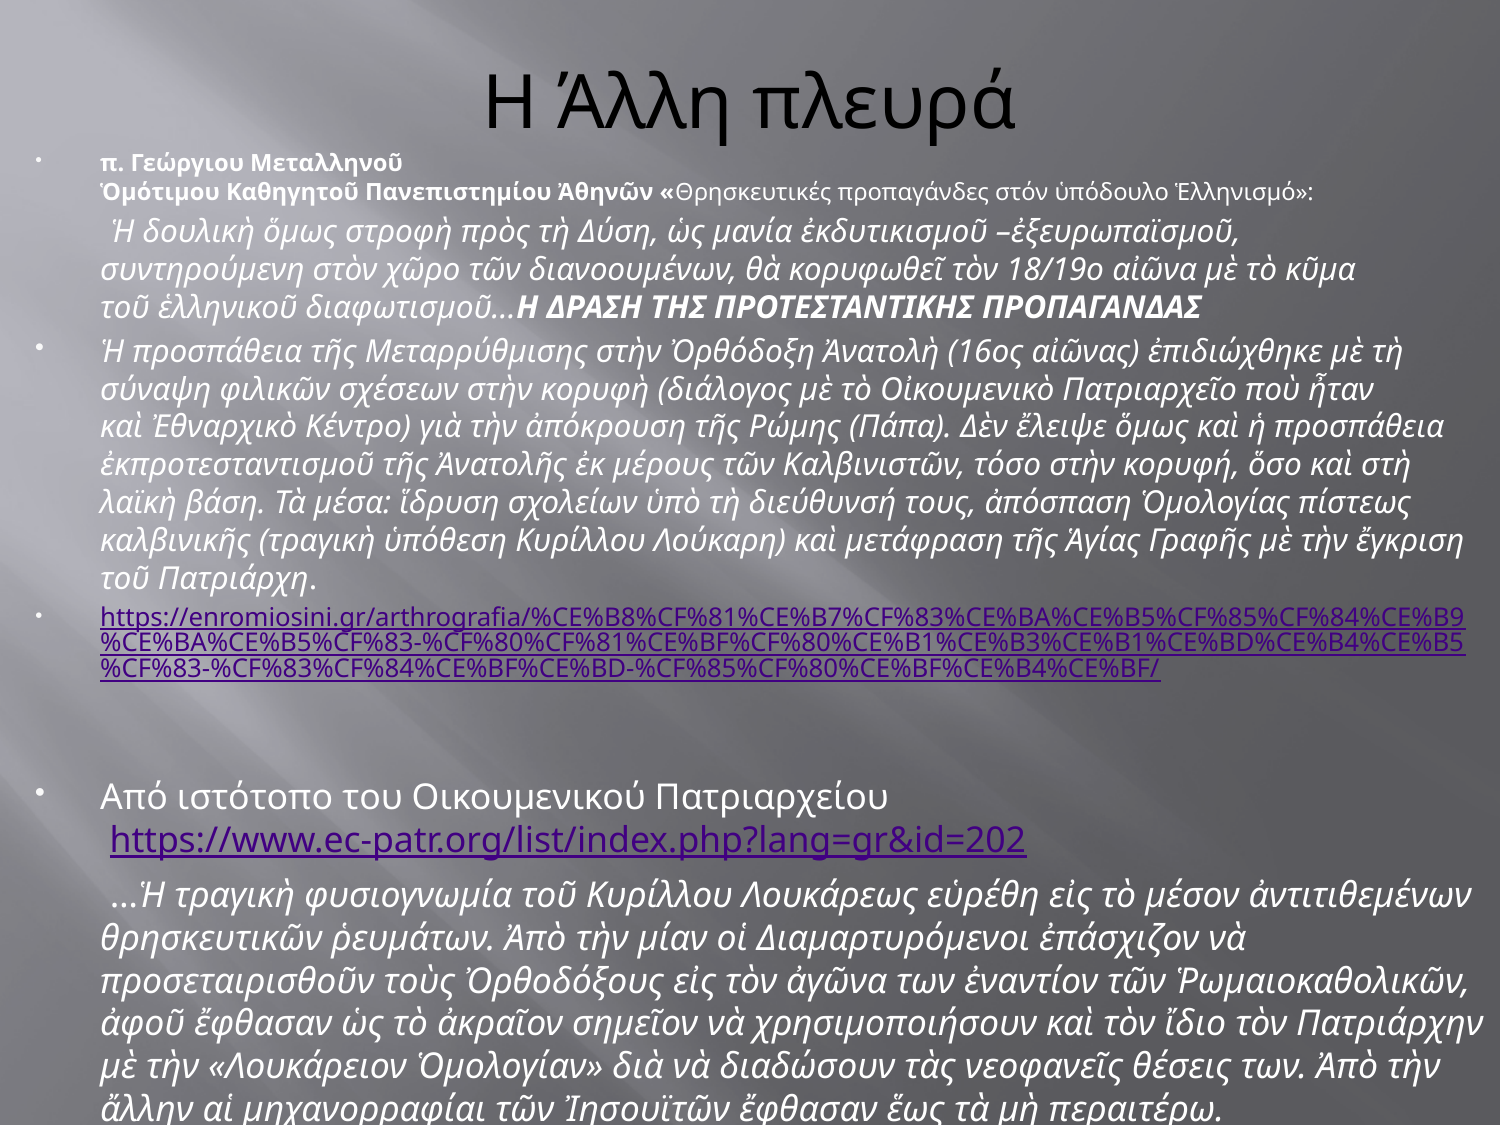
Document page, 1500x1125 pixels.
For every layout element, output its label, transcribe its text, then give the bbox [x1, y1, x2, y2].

list π. Γεώργιου Μεταλληνοῦ Ὁμότιμου Καθηγητοῦ Πανεπιστημίου Ἀθηνῶν «Θρησκευτικές προπαγάνδες στόν ὑπόδουλο Ἑλληνισμό»: Ἡ δουλικὴ ὅμως στροφὴ πρὸς τὴ Δύση, ὡς μανία ἐκδυτικισμοῦ –ἐξευρωπαϊσμοῦ, συντηρούμενη στὸν χῶρο τῶν διανοουμένων, θὰ κορυφωθεῖ τὸν 18/19ο αἰῶνα μὲ τὸ κῦμα τοῦ ἑλληνικοῦ διαφωτισμοῦ…Η ΔΡΑΣΗ ΤΗΣ ΠΡΟΤΕΣΤΑΝΤΙΚΗΣ ΠΡΟΠΑΓΑΝΔΑΣ Ἡ προσπάθεια τῆς Μεταρρύθμισης στὴν Ὀρθόδοξη Ἀνατολὴ (16ος αἰῶνας) ἐπιδιώχθηκε μὲ τὴ σύναψη φιλικῶν σχέσεων στὴν κορυφὴ (διάλογος μὲ τὸ Οἰκουμενικὸ Πατριαρχεῖο ποὺ ἦταν καὶ Ἐθναρχικὸ Κέντρο) γιὰ τὴν ἀπόκρουση τῆς Ρώμης (Πάπα). Δὲν ἔλειψε ὅμως καὶ ἡ προσπάθεια ἐκπροτεσταντισμοῦ τῆς Ἀνατολῆς ἐκ μέρους τῶν Καλβινιστῶν, τόσο στὴν κορυφή, ὅσο καὶ στὴ λαϊκὴ βάση. Τὰ μέσα: ἵδρυση σχολείων ὑπὸ τὴ διεύθυνσή τους, ἀπόσπαση Ὁμολογίας πίστεως καλβινικῆς (τραγικὴ ὑπόθεση Κυρίλλου Λούκαρη) καὶ μετάφραση τῆς Ἁγίας Γραφῆς μὲ τὴν ἔγκριση τοῦ Πατριάρχη. https://enromiosini.gr/arthrografia/%CE%B8%CF%81%CE%B7%CF%83%CE%BA%CE%B5%CF%85%CF%84%CE%B9%CE%BA%CE%B5%CF%83-%CF%80%CF%81%CE%BF%CF%80%CE%B1%CE%B3%CE%B1%CE%BD%CE%B4%CE%B5%CF%83-%CF%83%CF%84%CE%BF%CE%BD-%CF%85%CF%80%CE%BF%CE%B4%CE%BF/ Από ιστότοπο του Οικουμενικού Πατριαρχείου https://www.ec-patr.org/list/index.php?lang=gr&id=202 …Ἡ τραγικὴ φυσιογνωμία τοῦ Κυρίλλου Λουκάρεως εὑρέθη εἰς τὸ μέσον ἀντιτιθεμένων θρησκευτικῶν ῥευμάτων. Ἀπὸ τὴν μίαν οἱ Διαμαρτυρόμενοι ἐπάσχιζον νὰ προσεταιρισθοῦν τοὺς Ὀρθοδόξους εἰς τὸν ἀγῶνα των ἐναντίον τῶν Ῥωμαιοκαθολικῶν, ἀφοῦ ἔφθασαν ὡς τὸ ἀκραῖον σημεῖον νὰ χρησιμοποιήσουν καὶ τὸν ἴδιο τὸν Πατριάρχην μὲ τὴν «Λουκάρειον Ὁμολογίαν» διὰ νὰ διαδώσουν τὰς νεοφανεῖς θέσεις των. Ἀπὸ τὴν ἄλλην αἱ μηχανορραφίαι τῶν Ἰησουϊτῶν ἔφθασαν ἕως τὰ μὴ περαιτέρω. [0, 140, 1500, 1125]
title Η Άλλη πλευρά [75, 45, 1425, 140]
